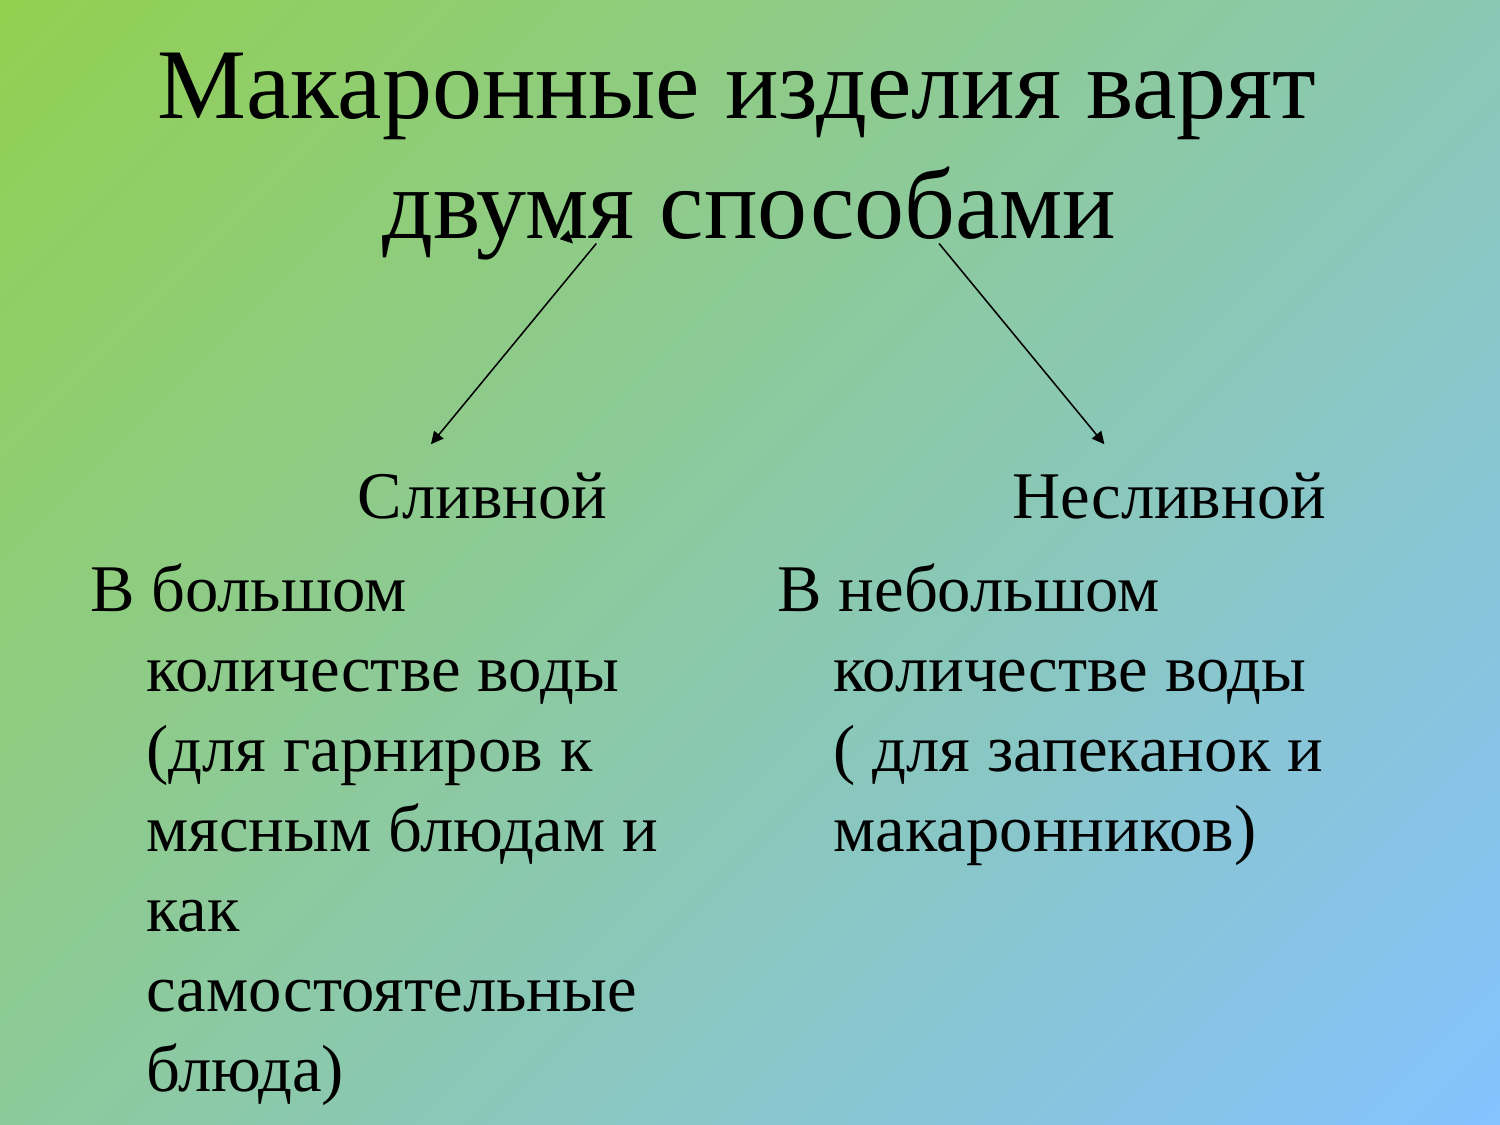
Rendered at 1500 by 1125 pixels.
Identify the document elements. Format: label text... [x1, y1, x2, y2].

title Макаронные изделия варят двумя способами [75, 45, 1425, 233]
list Сливной В большом количестве воды (для гарниров к мясным блюдам и как самостоятельные блюда) [75, 444, 738, 1006]
text_box [938, 243, 1105, 445]
text_box [430, 243, 597, 445]
list Несливной В небольшом количестве воды ( для запеканок и макаронников) [762, 444, 1425, 1006]
text_box [559, 230, 573, 244]
